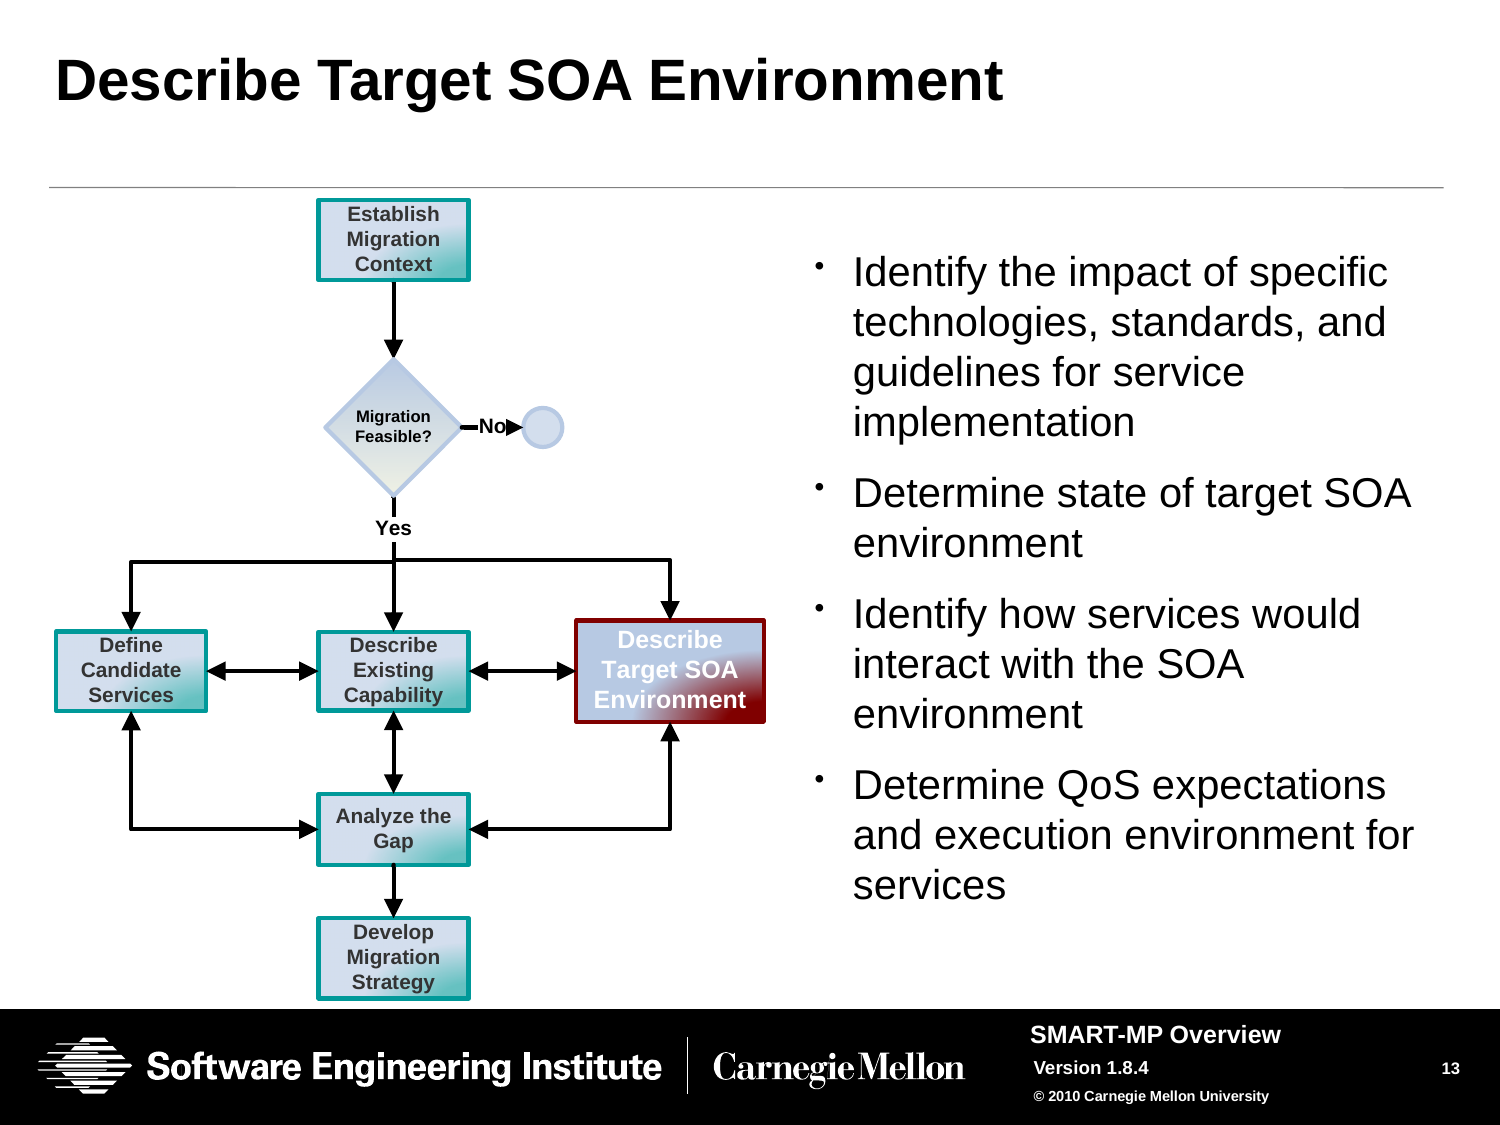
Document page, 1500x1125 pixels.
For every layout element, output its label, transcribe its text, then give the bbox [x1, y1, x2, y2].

title Describe Target SOA Environment [55, 49, 1451, 114]
picture [51, 195, 769, 1004]
text_box SMART-MP Overview [1015, 1010, 1297, 1056]
text_box Identify the impact of specific technologies, standards, and guidelines for service implementation Determine state of target SOA environment Identify how services would interact with the SOA environment Determine QoS expectations and execution environment for services [814, 244, 1429, 931]
